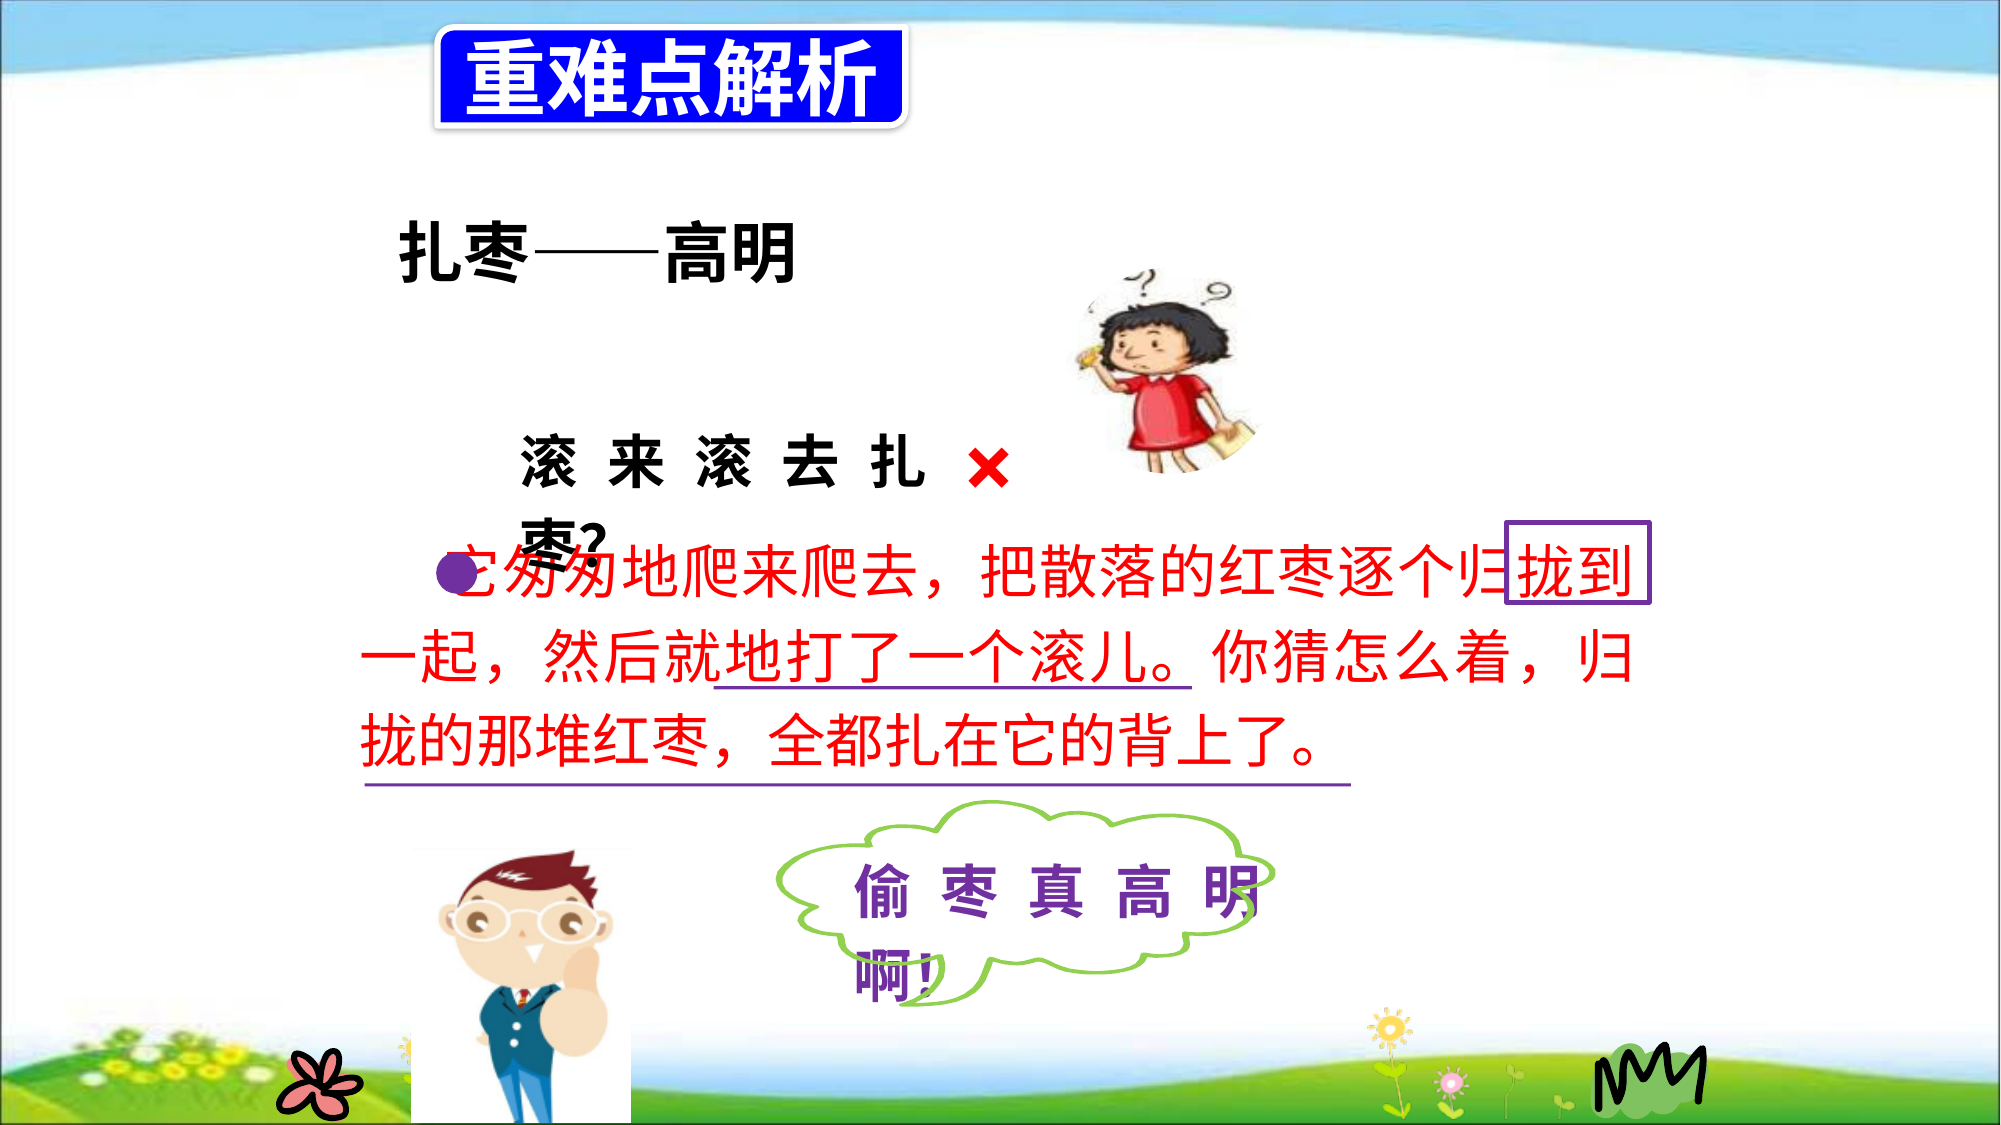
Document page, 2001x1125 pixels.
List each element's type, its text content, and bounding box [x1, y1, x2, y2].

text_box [504, 266, 1279, 504]
text_box 重难点解析 [434, 24, 909, 129]
picture [0, 0, 2001, 1125]
text_box 扎枣——高明 [382, 203, 1010, 298]
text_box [411, 799, 1276, 1123]
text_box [344, 503, 1650, 786]
